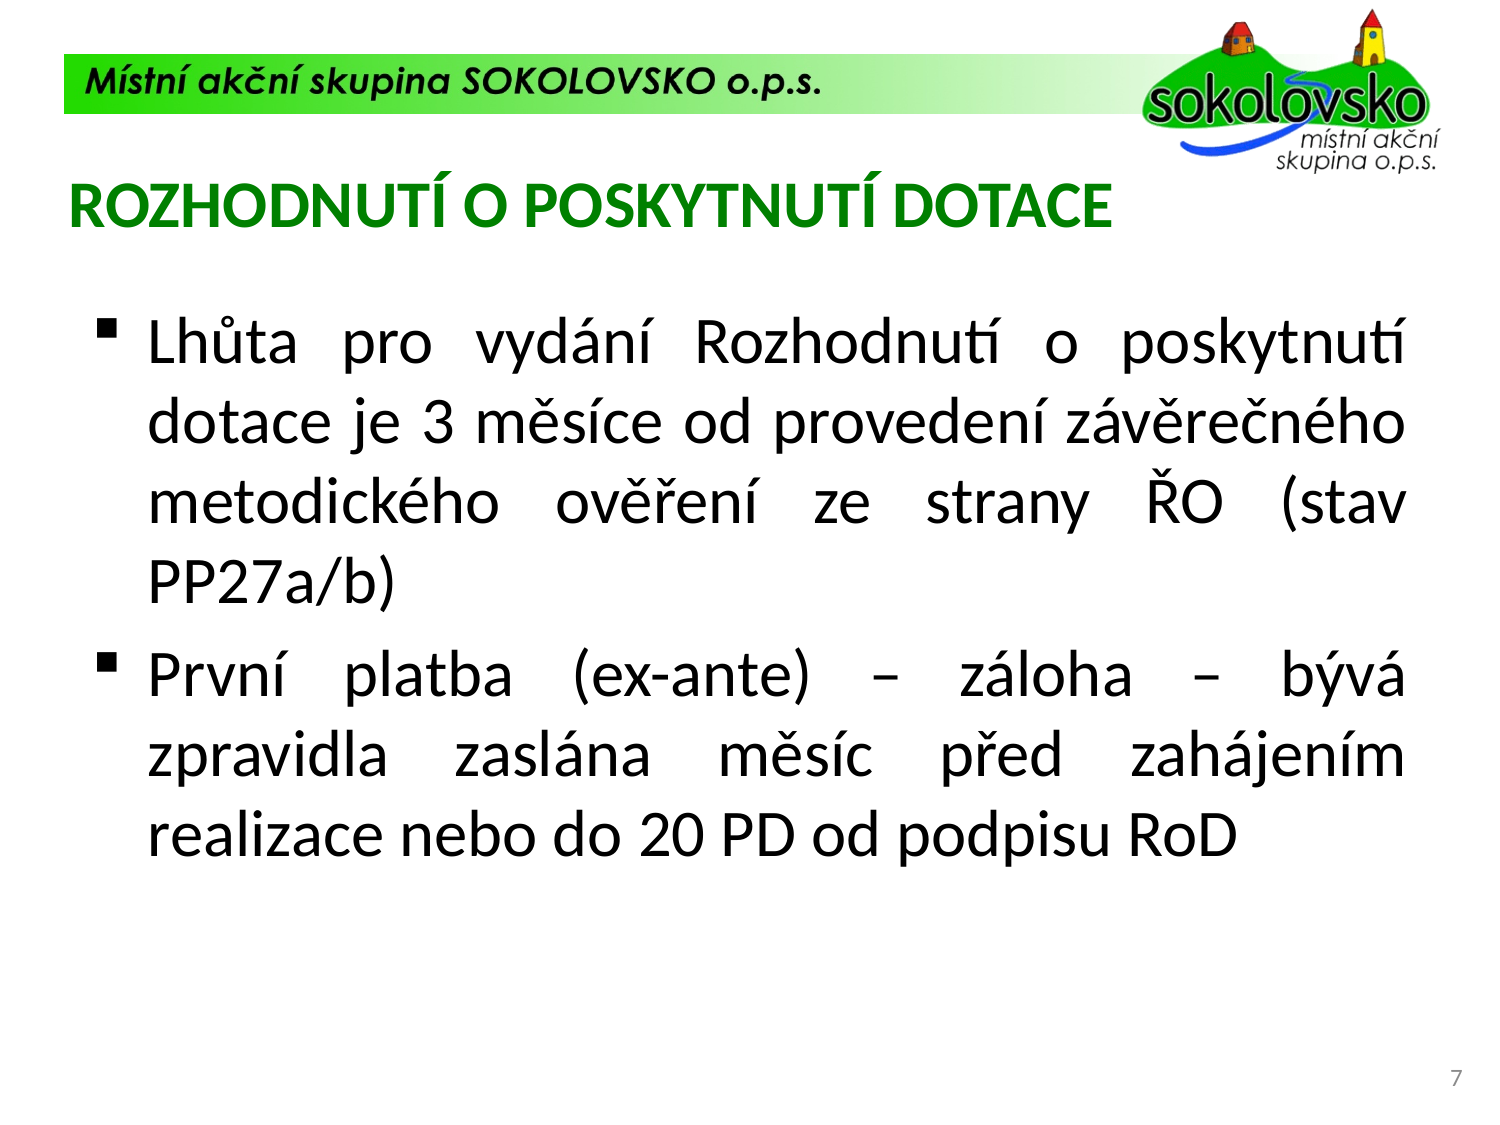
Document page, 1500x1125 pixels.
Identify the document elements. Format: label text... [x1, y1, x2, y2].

list Lhůta pro vydání Rozhodnutí o poskytnutí dotace je 3 měsíce od provedení závěrečného metodického ověření ze strany ŘO (stav PP27a/b) První platba (ex-ante) – záloha – bývá zpravidla zaslána měsíc před zahájením realizace nebo do 20 PD od podpisu RoD [76, 288, 1424, 1024]
picture [64, 0, 1455, 197]
slide_number 7 [1128, 1046, 1478, 1107]
title ROZHODNUTÍ O POSKYTNUTÍ DOTACE [53, 137, 1404, 266]
